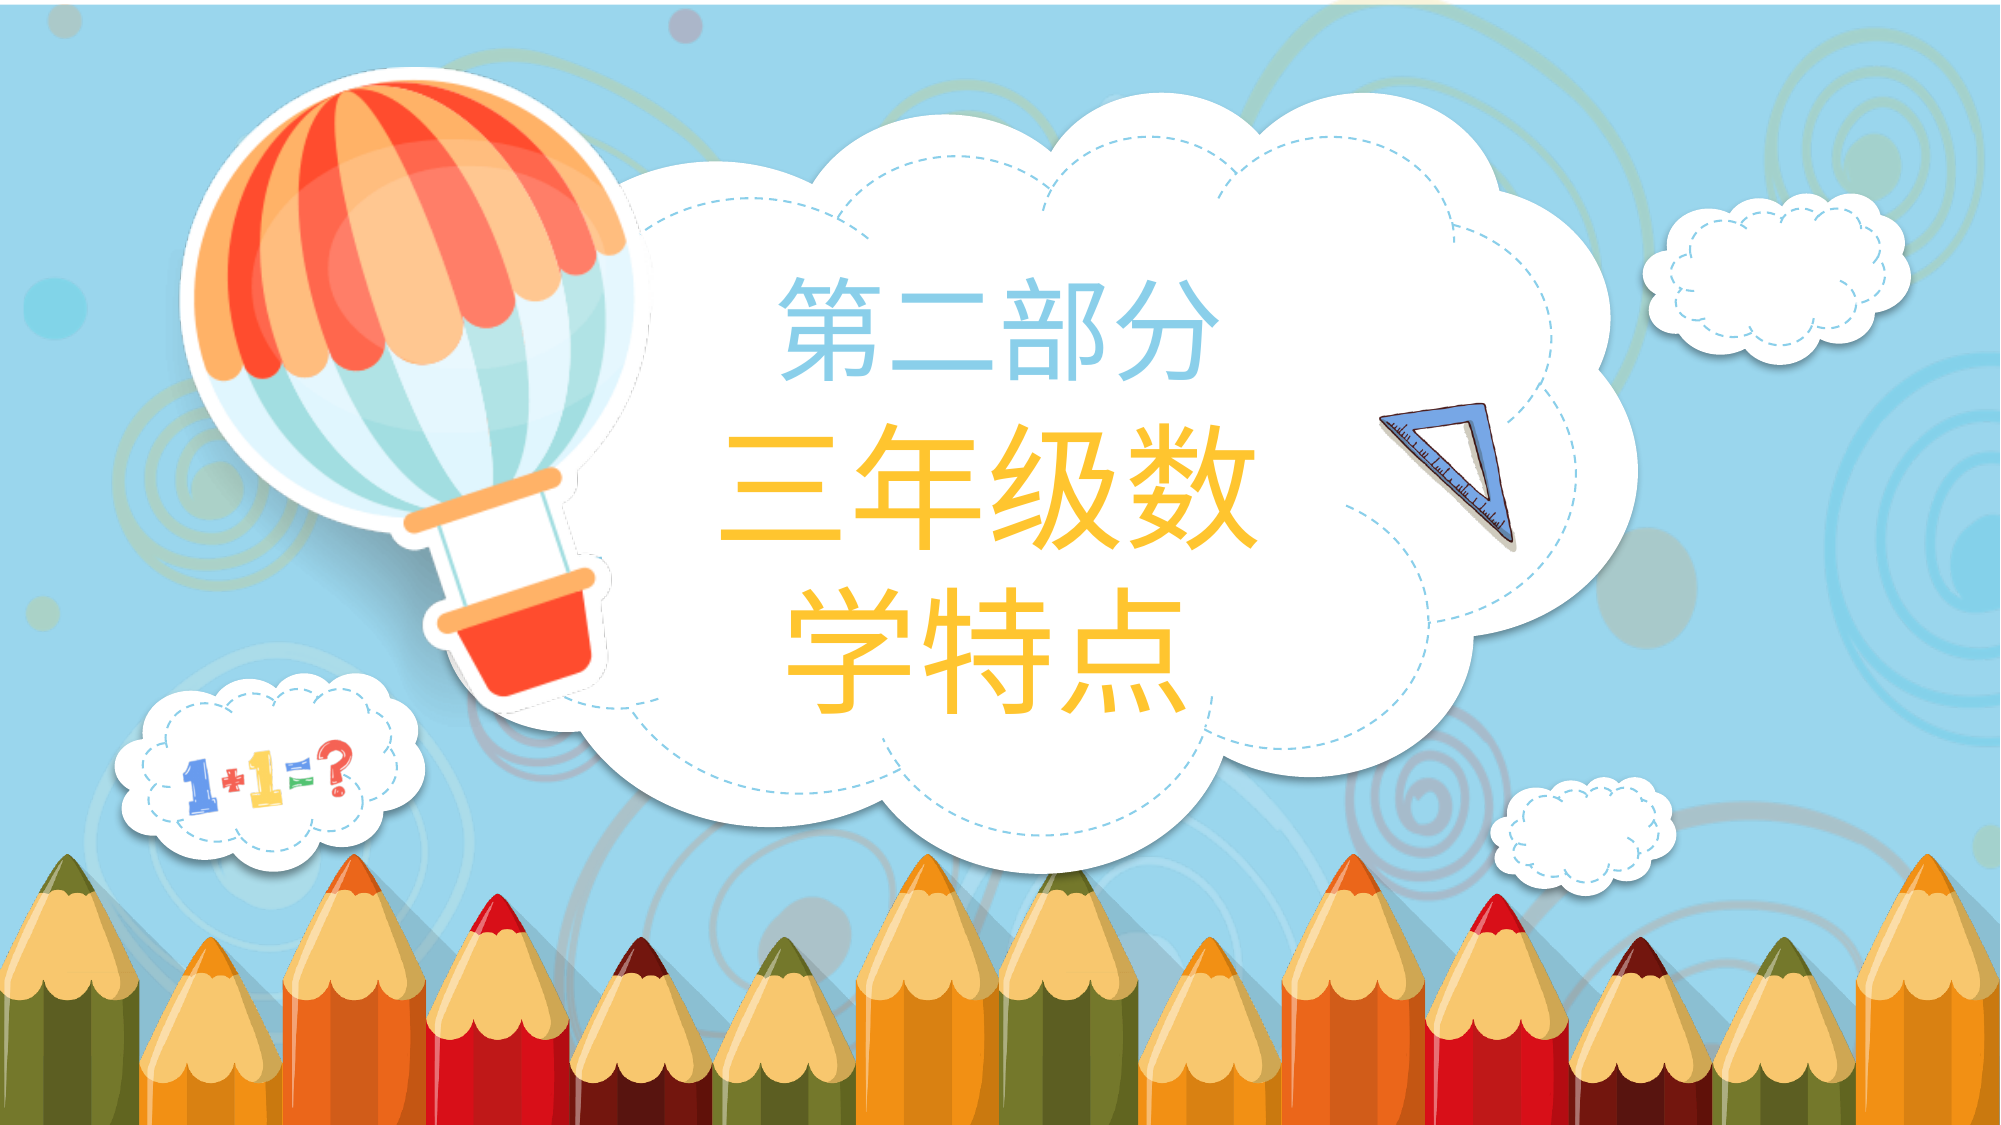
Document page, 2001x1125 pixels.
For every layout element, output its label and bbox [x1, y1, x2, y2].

text_box [114, 672, 426, 871]
text_box [0, 854, 2000, 1125]
picture [1355, 385, 1539, 569]
text_box [1490, 776, 1677, 896]
text_box [0, 0, 2000, 854]
picture [164, 67, 654, 727]
text_box [426, 90, 1638, 871]
text_box [1642, 192, 1911, 365]
